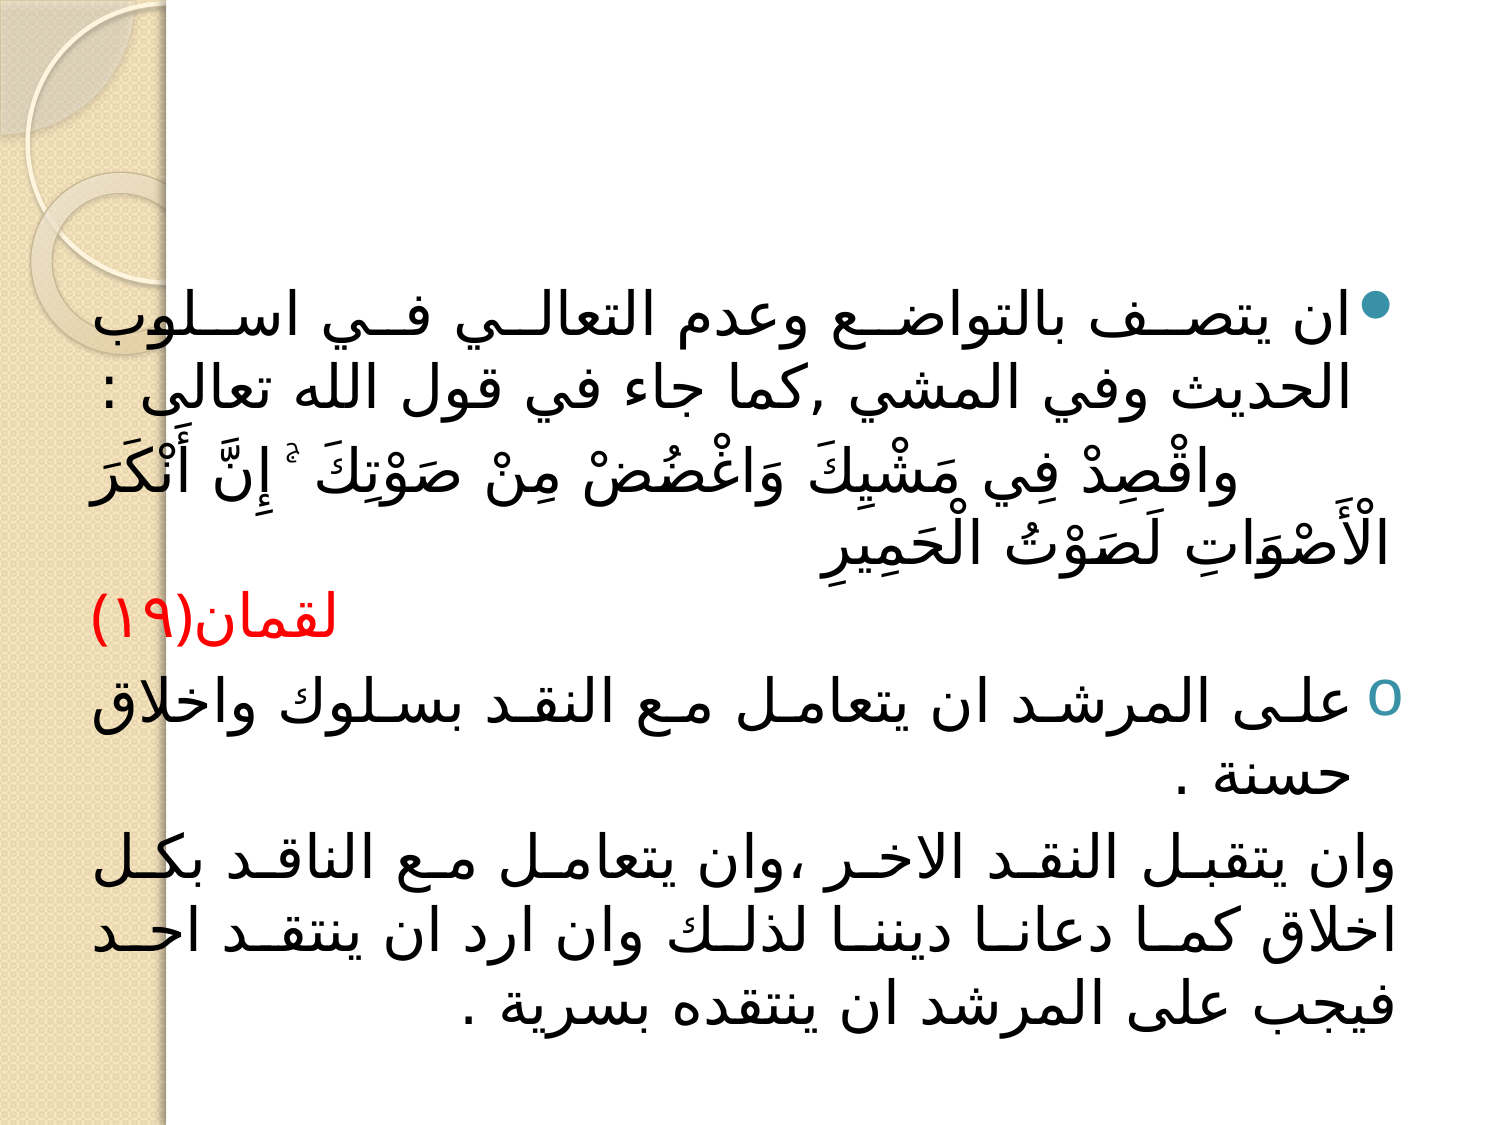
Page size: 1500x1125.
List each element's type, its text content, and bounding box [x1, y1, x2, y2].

list ان يتصف بالتواضع وعدم التعالي في اسلوب الحديث وفي المشي ,كما جاء في قول الله تعالى : واقْصِدْ فِي مَشْيِكَ وَاغْضُضْ مِنْ صَوْتِكَ ۚ إِنَّ أَنْكَرَ الْأَصْوَاتِ لَصَوْتُ الْحَمِيرِ لقمان﴿١٩﴾ على المرشد ان يتعامل مع النقد بسلوك واخلاق حسنة . وان يتقبل النقد الاخر ،وان يتعامل مع الناقد بكل اخلاق كما دعانا ديننا لذلك وان ارد ان ينتقد احد فيجب على المرشد ان ينتقده بسرية . [76, 267, 1424, 1071]
